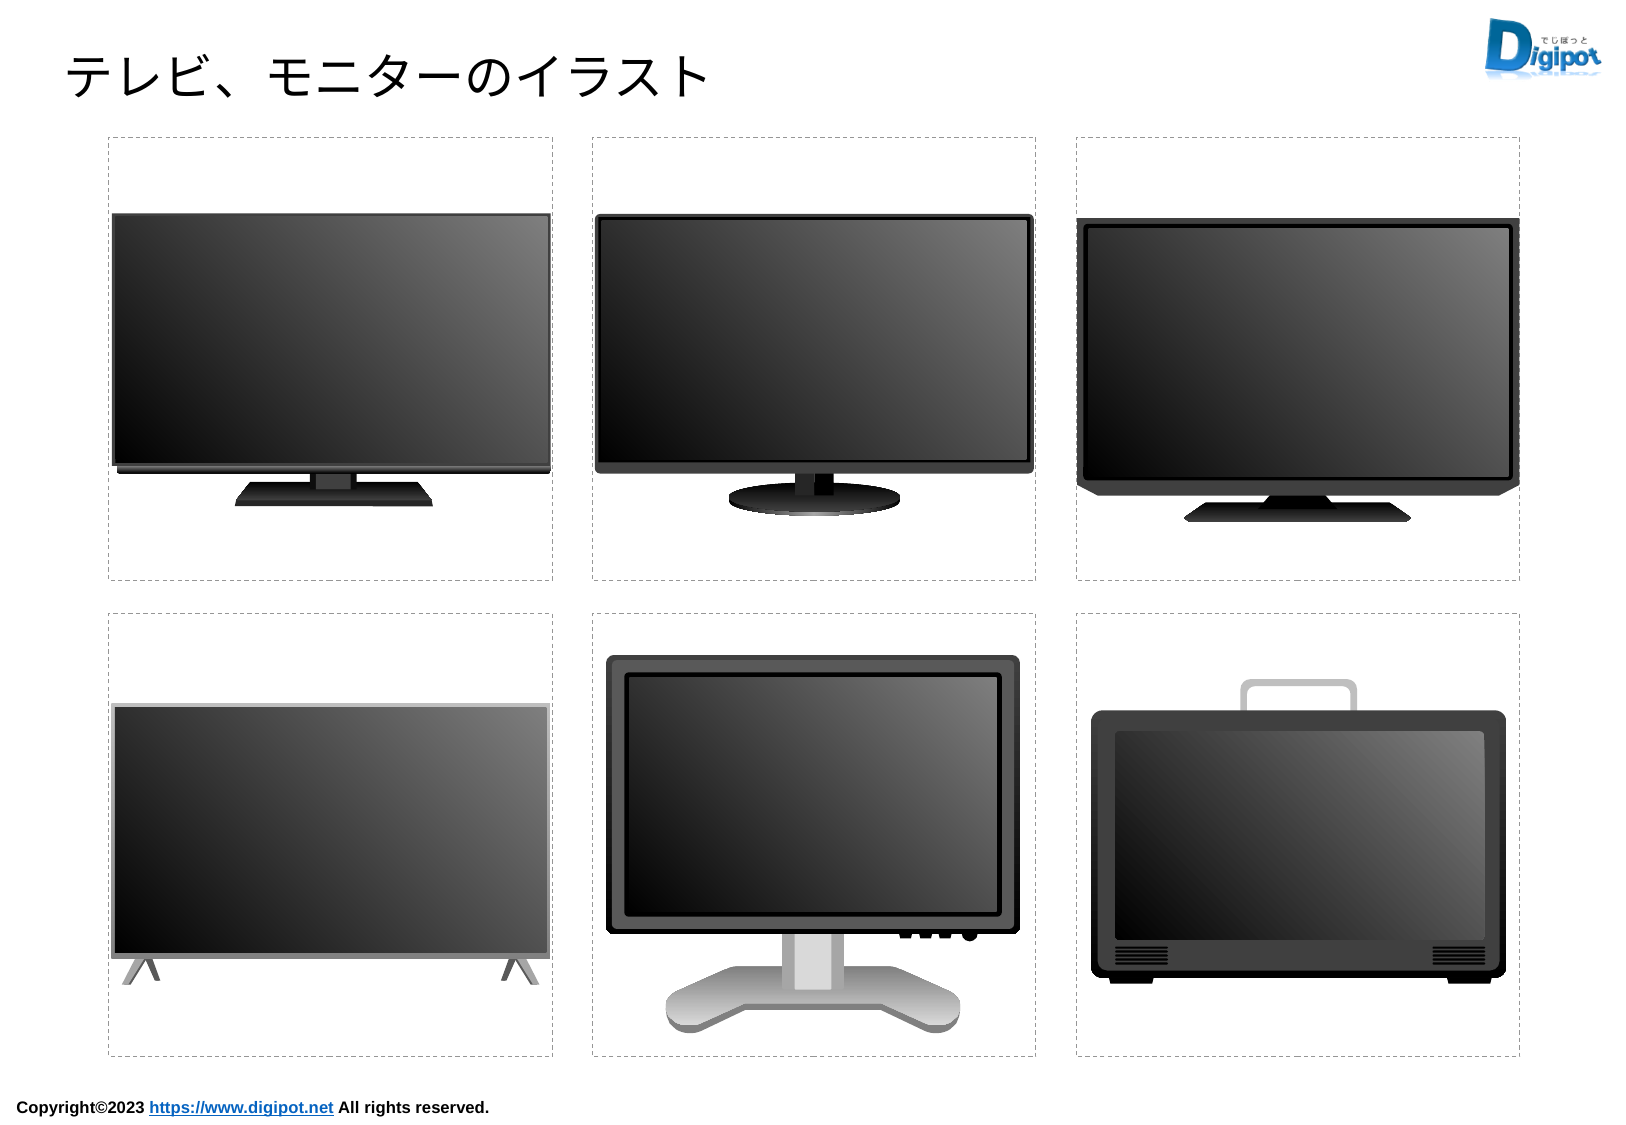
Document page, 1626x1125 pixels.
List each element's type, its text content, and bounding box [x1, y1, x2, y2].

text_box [1091, 679, 1507, 984]
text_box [1077, 218, 1520, 522]
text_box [594, 213, 1034, 516]
picture [1485, 18, 1602, 82]
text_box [111, 213, 551, 507]
text_box テレビ、モニターのイラスト [49, 38, 728, 113]
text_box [605, 654, 1021, 1034]
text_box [111, 703, 550, 985]
